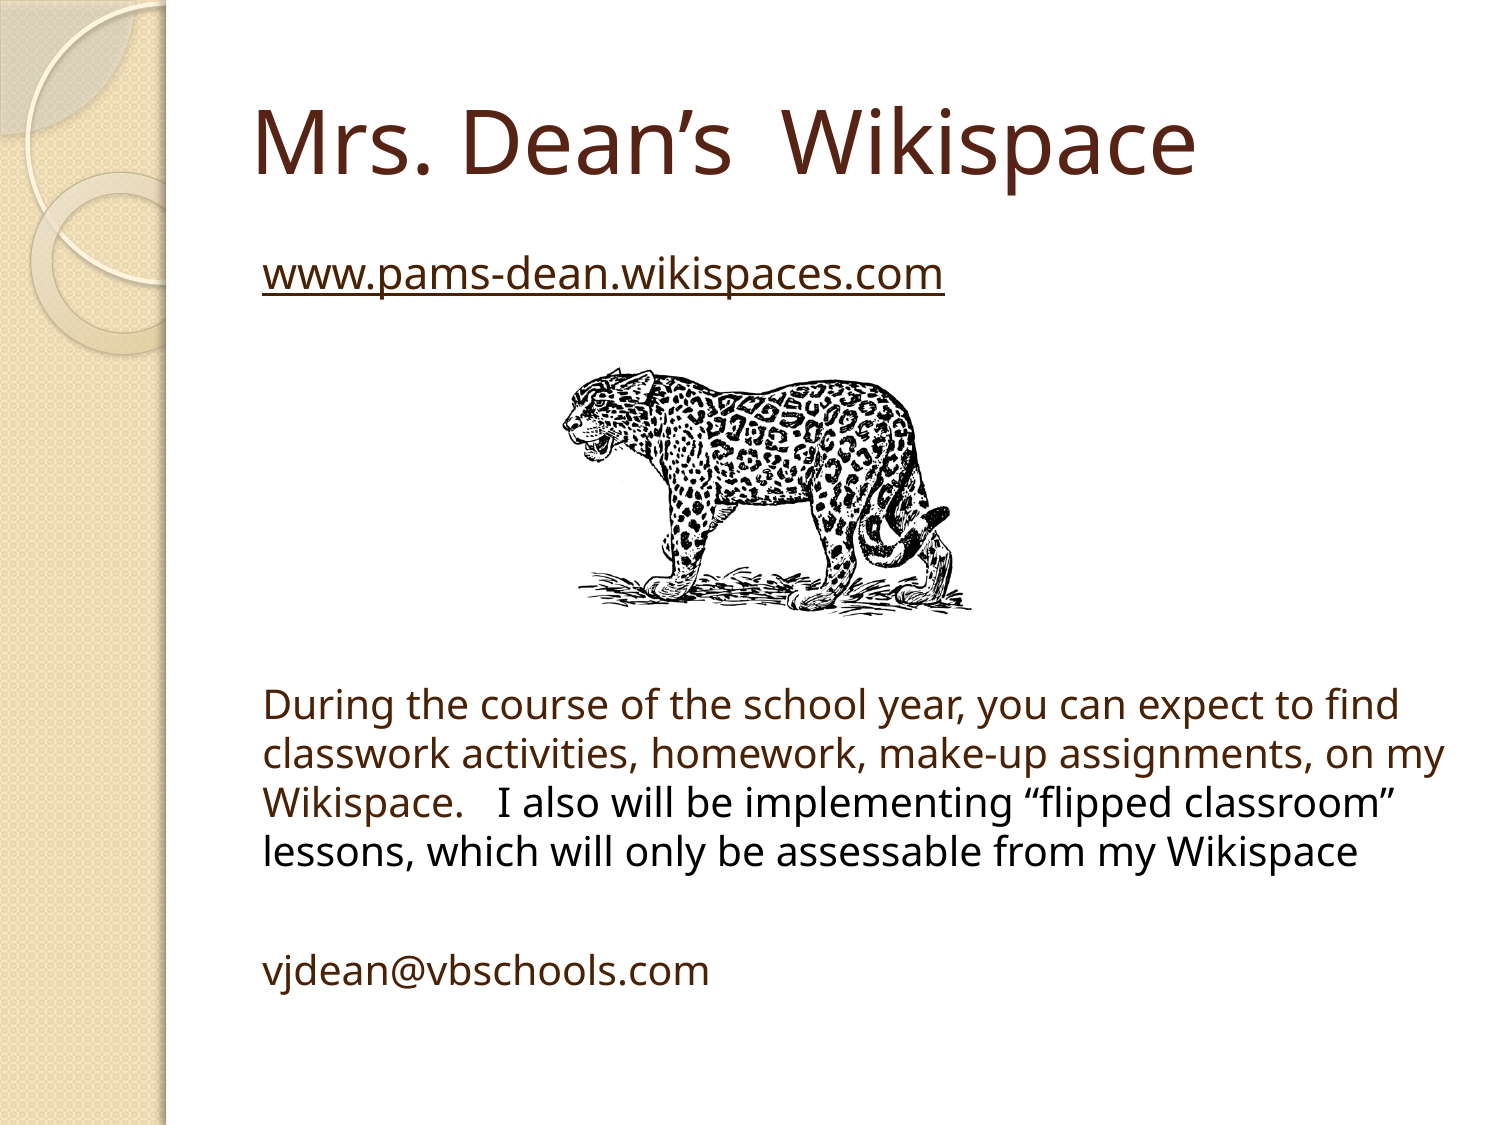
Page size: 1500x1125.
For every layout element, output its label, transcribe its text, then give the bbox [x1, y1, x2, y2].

title Mrs. Dean’s Wikispace [235, 45, 1466, 233]
list www.pams-dean.wikispaces.com During the course of the school year, you can expect to find classwork activities, homework, make-up assignments, on my Wikispace. I also will be implementing “flipped classroom” lessons, which will only be assessable from my Wikispace vjdean@vbschools.com [235, 237, 1466, 1025]
picture [537, 337, 991, 650]
